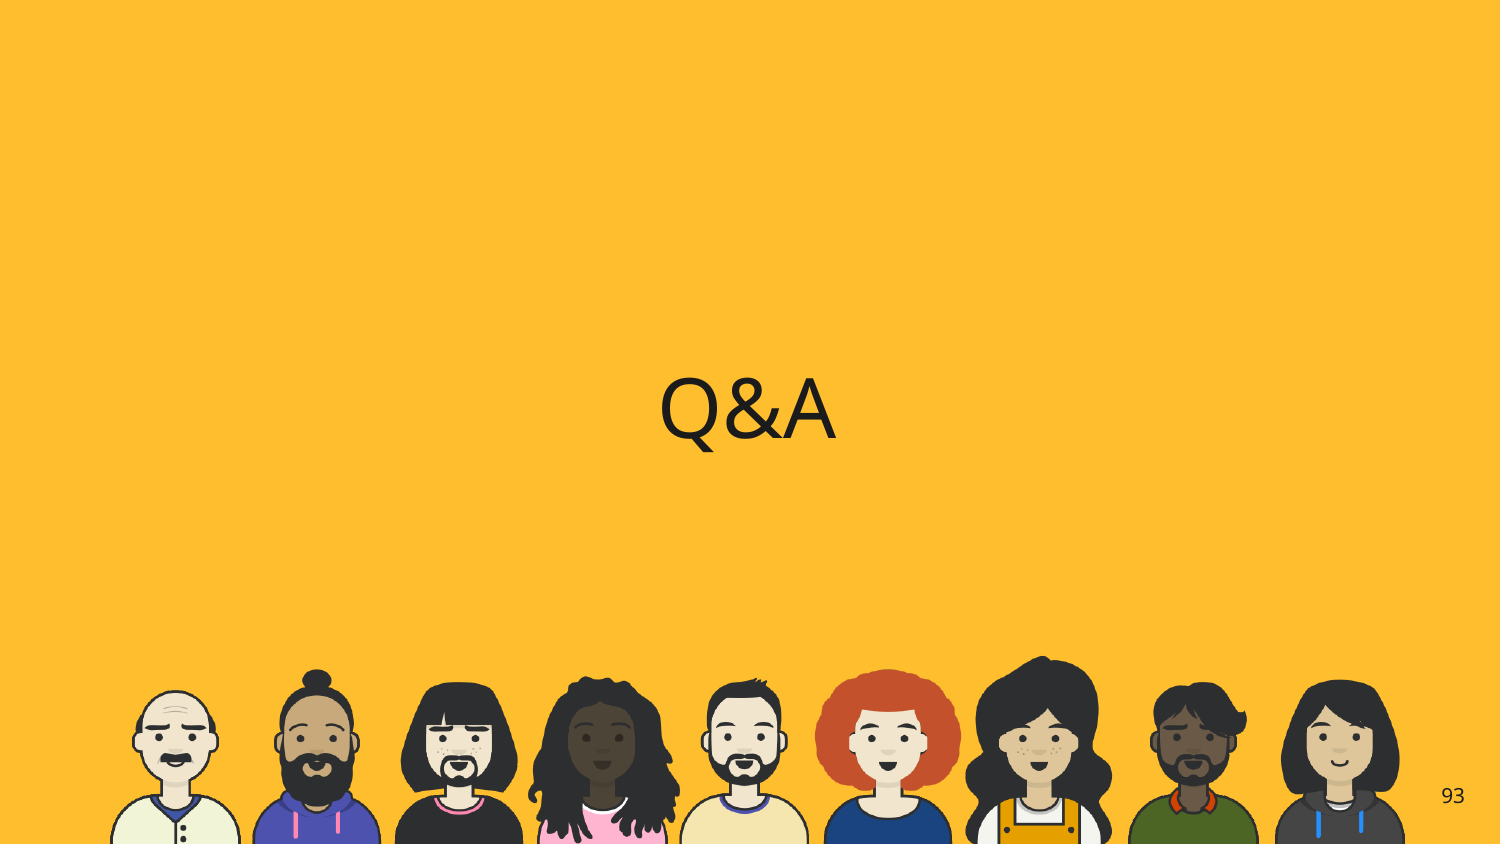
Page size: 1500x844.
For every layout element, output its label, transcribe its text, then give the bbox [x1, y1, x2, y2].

slide_number 93 [1389, 764, 1480, 830]
title Q&A [48, 336, 1446, 475]
picture [91, 610, 1424, 844]
